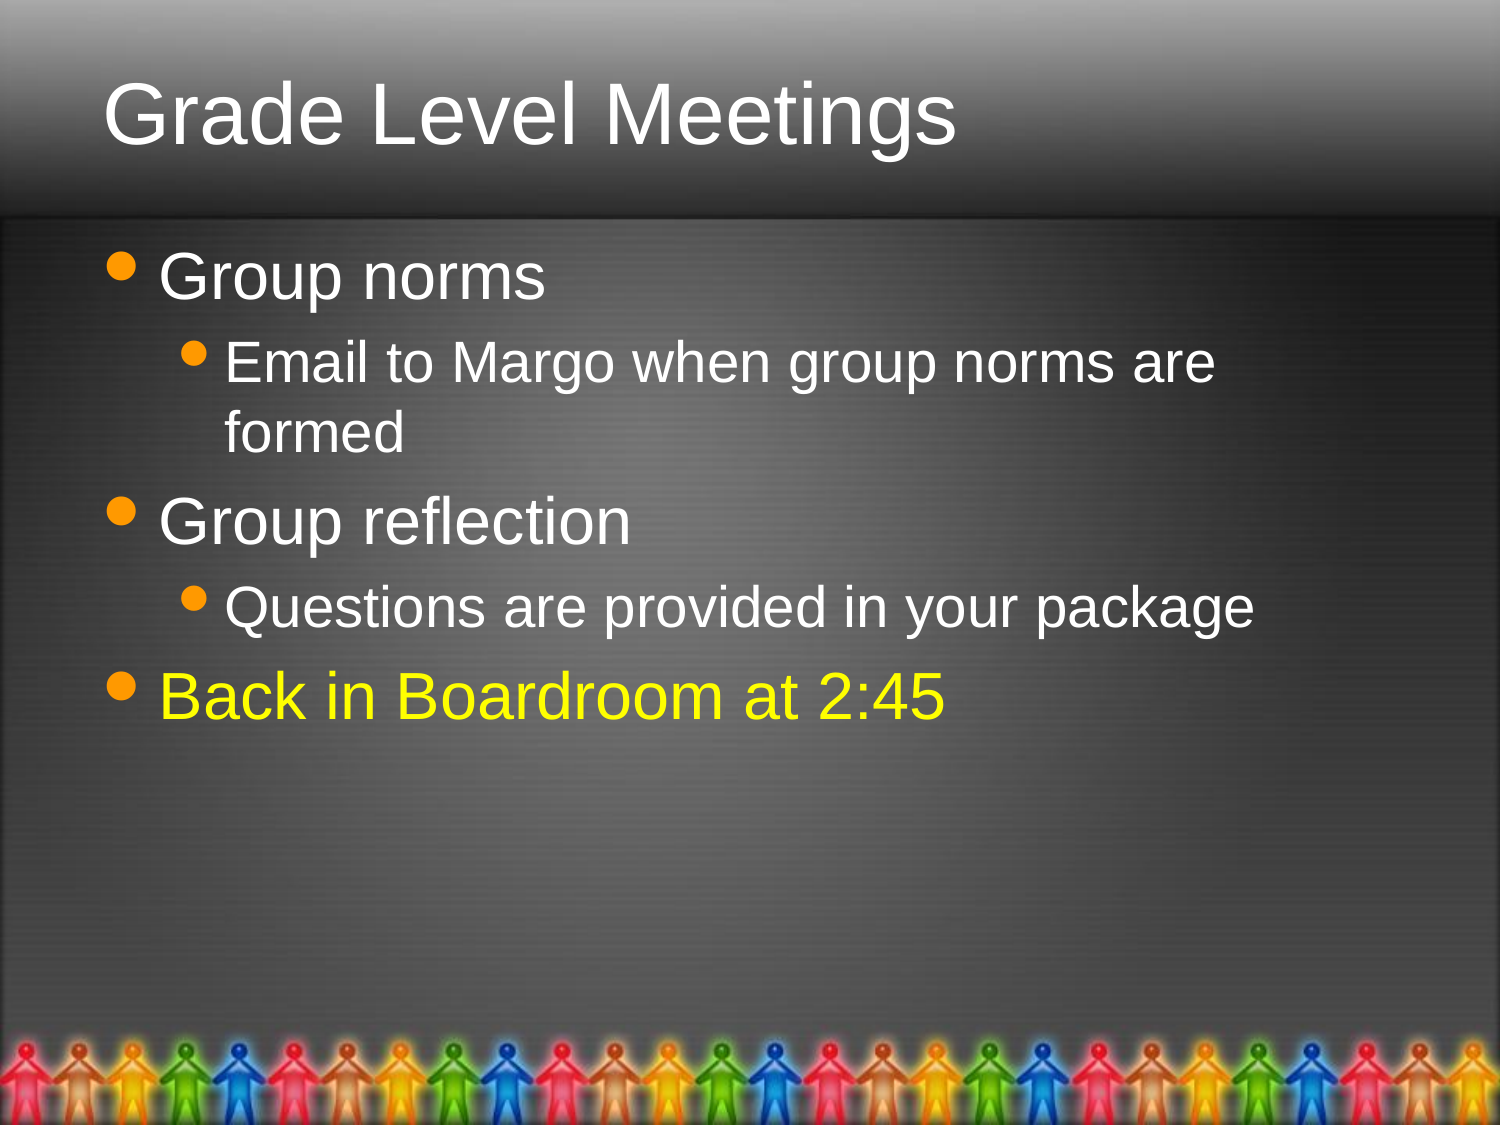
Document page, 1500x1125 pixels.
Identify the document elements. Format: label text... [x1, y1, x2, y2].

title Grade Level Meetings [87, 7, 1401, 213]
list Group norms Email to Margo when group norms are formed Group reflection Questions are provided in your package Back in Boardroom at 2:45 [87, 224, 1401, 1013]
picture [0, 0, 1500, 1125]
